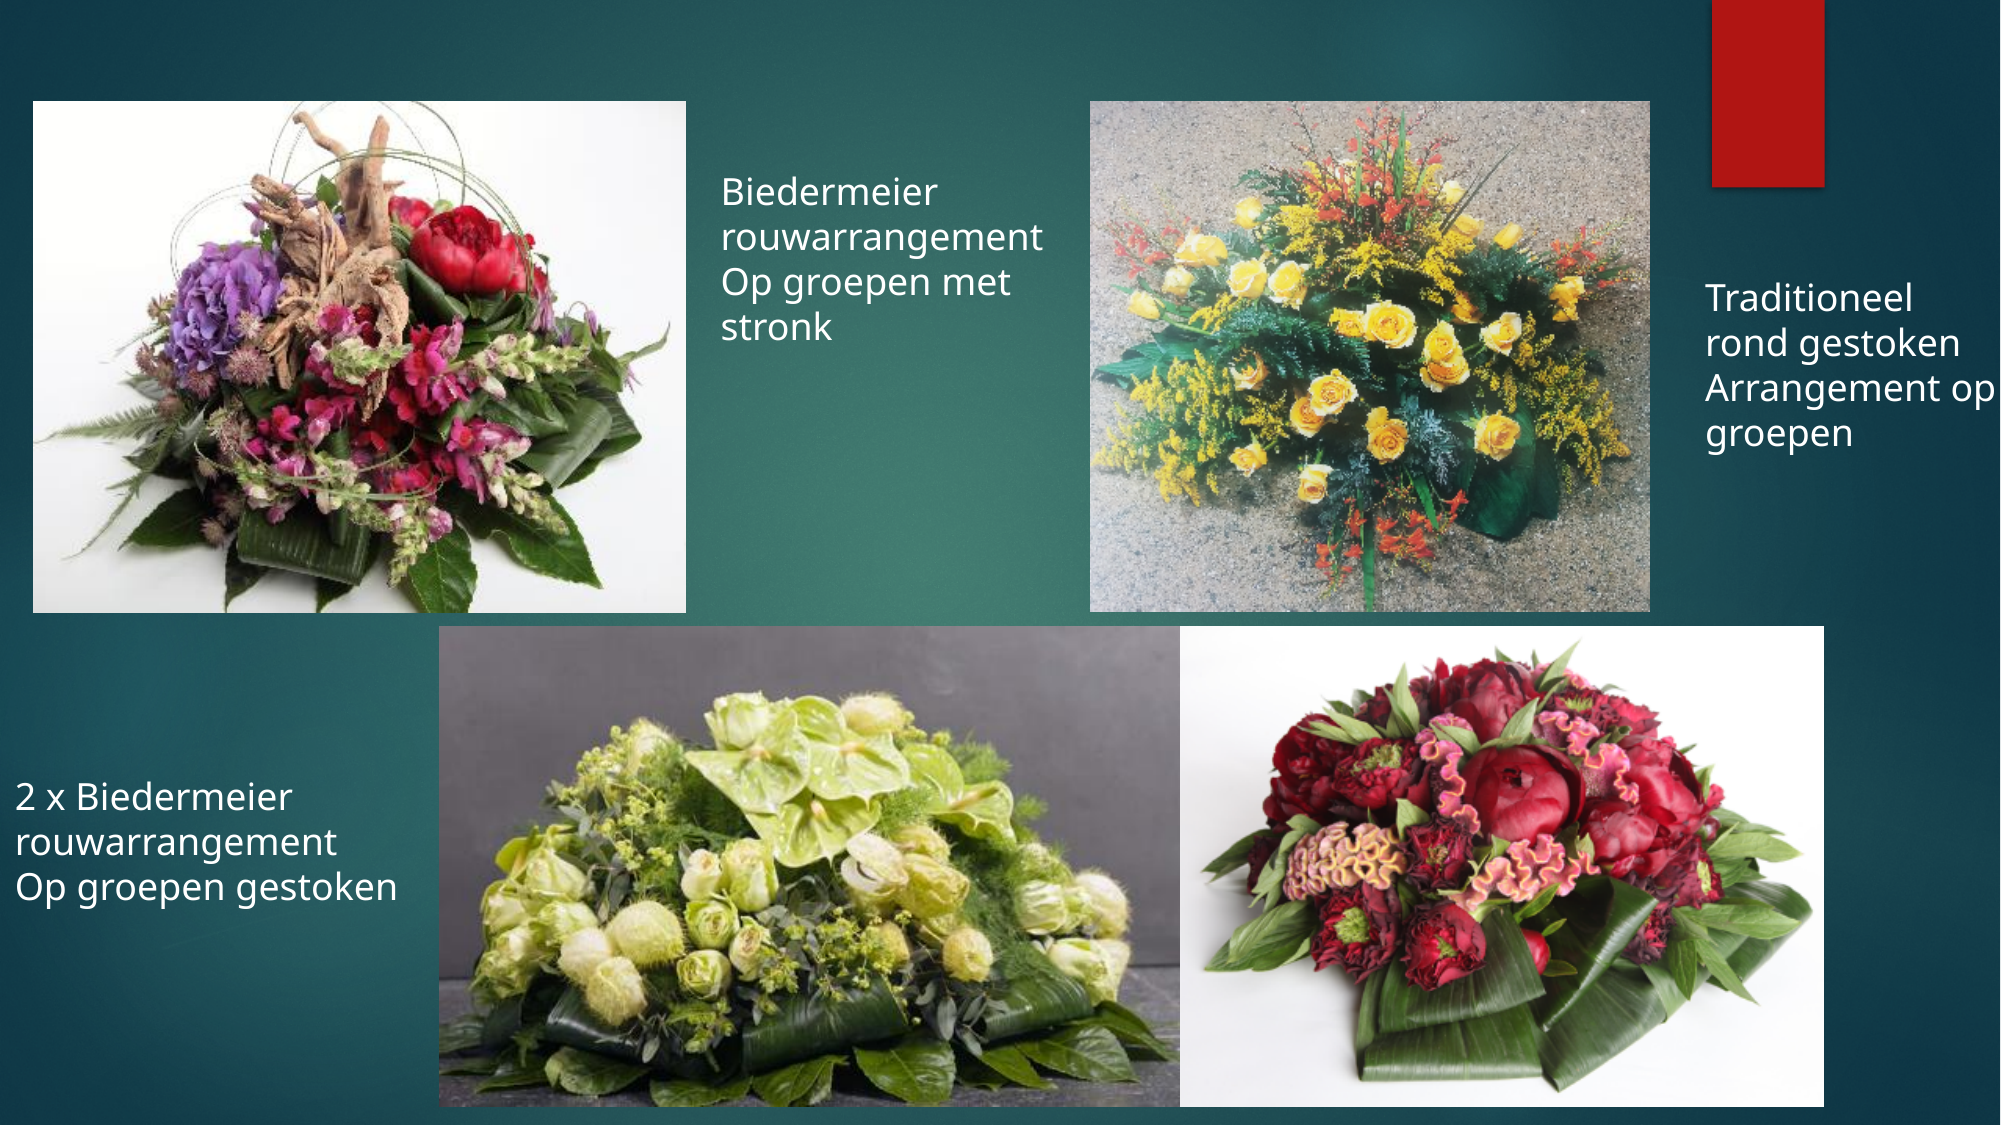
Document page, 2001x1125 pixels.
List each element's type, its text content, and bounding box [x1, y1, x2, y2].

picture [1090, 0, 1650, 614]
text_box Biedermeier rouwarrangement Op groepen met stronk [705, 160, 1084, 356]
picture [0, 101, 1825, 1125]
text_box Traditioneel rond gestoken Arrangement op groepen [1690, 266, 2000, 462]
text_box 2 x Biedermeier rouwarrangement Op groepen gestoken [0, 765, 433, 916]
